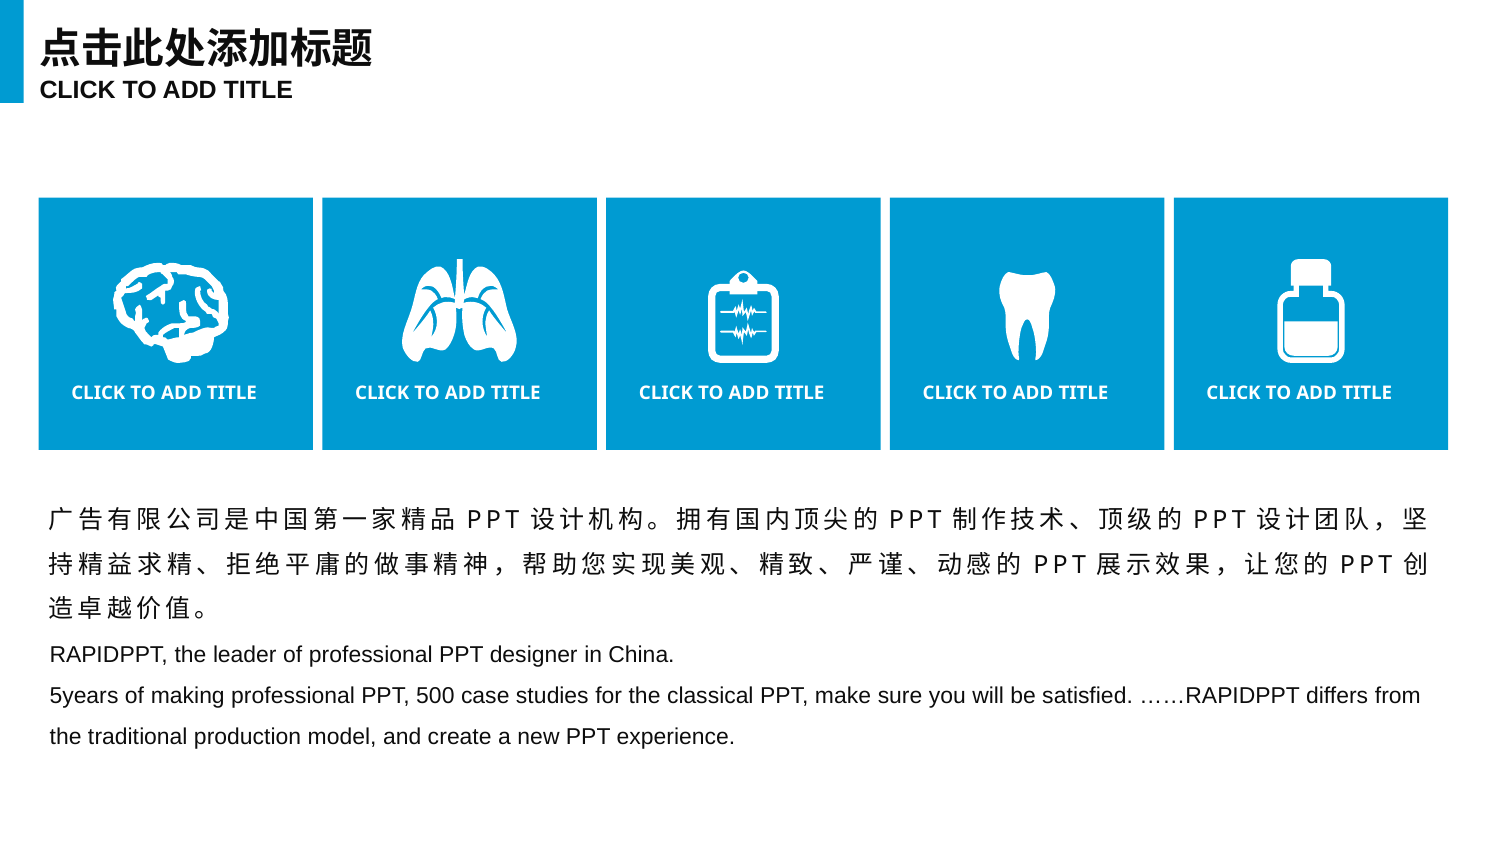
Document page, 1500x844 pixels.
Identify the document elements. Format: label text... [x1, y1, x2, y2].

text_box [999, 272, 1056, 361]
text_box 广告有限公司是中国第一家精品PPT设计机构。拥有国内顶尖的PPT制作技术、顶级的PPT设计团队，坚持精益求精、拒绝平庸的做事精神，帮助您实现美观、精致、严谨、动感的PPT展示效果，让您的PPT创造卓越价值。 [33, 480, 1448, 631]
text_box 点击此处添加标题 [26, 14, 502, 79]
text_box [604, 196, 883, 452]
text_box [113, 262, 229, 363]
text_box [1277, 258, 1345, 363]
text_box CLICK TO ADD TITLE [24, 66, 372, 112]
text_box [402, 259, 517, 362]
text_box CLICK TO ADD TITLE [335, 373, 584, 411]
text_box [0, 0, 26, 105]
text_box RAPIDPPT, the leader of professional PPT designer in China. 5years of making professional PPT, 500 case studies for the classical PPT, make sure you will be satisfied. ……RAPIDPPT differs from the traditional production model, and create a new PPT experience. [34, 618, 1466, 757]
text_box [36, 196, 315, 452]
text_box CLICK TO ADD TITLE [1186, 373, 1436, 411]
text_box CLICK TO ADD TITLE [619, 373, 868, 411]
text_box [1172, 196, 1450, 452]
text_box CLICK TO ADD TITLE [51, 373, 301, 411]
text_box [707, 270, 779, 363]
text_box CLICK TO ADD TITLE [902, 373, 1152, 411]
text_box [888, 196, 1166, 452]
text_box [320, 196, 599, 452]
